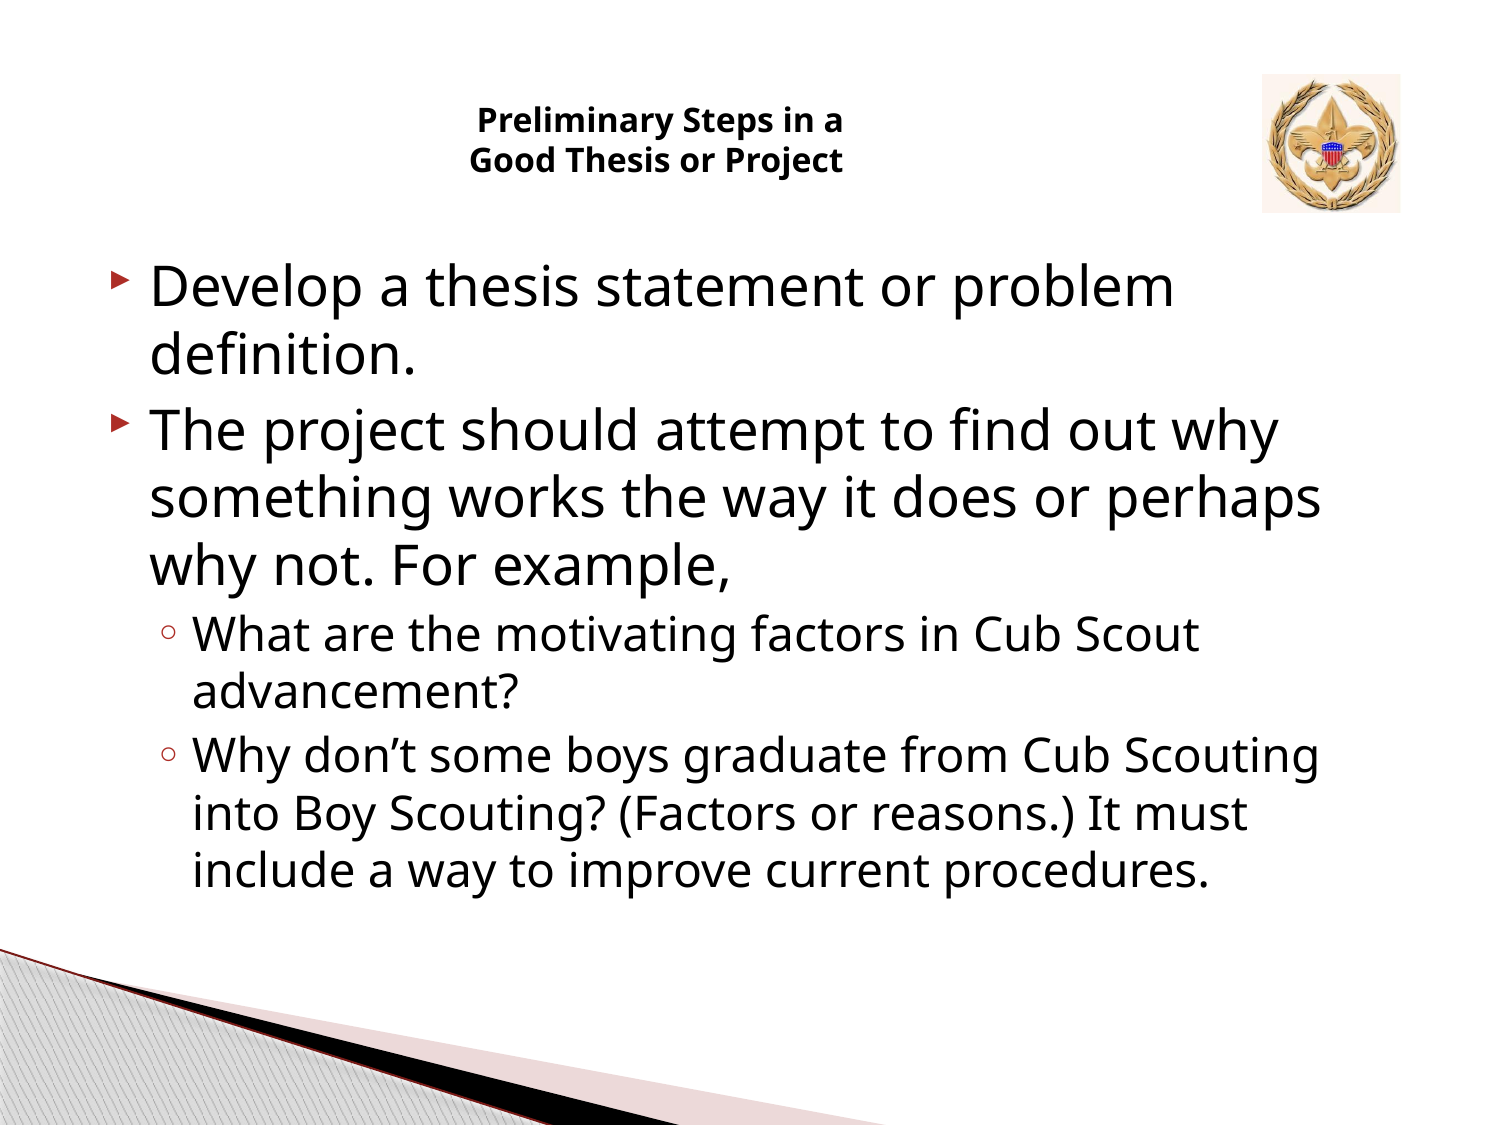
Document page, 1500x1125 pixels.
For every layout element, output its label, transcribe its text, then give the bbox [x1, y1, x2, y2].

title Preliminary Steps in a Good Thesis or Project [75, 45, 1238, 233]
picture [1262, 74, 1402, 213]
list Develop a thesis statement or problem definition. The project should attempt to find out why something works the way it does or perhaps why not. For example, What are the motivating factors in Cub Scout advancement? Why don’t some boys graduate from Cub Scouting into Boy Scouting? (Factors or reasons.) It must include a way to improve current procedures. [74, 242, 1426, 986]
